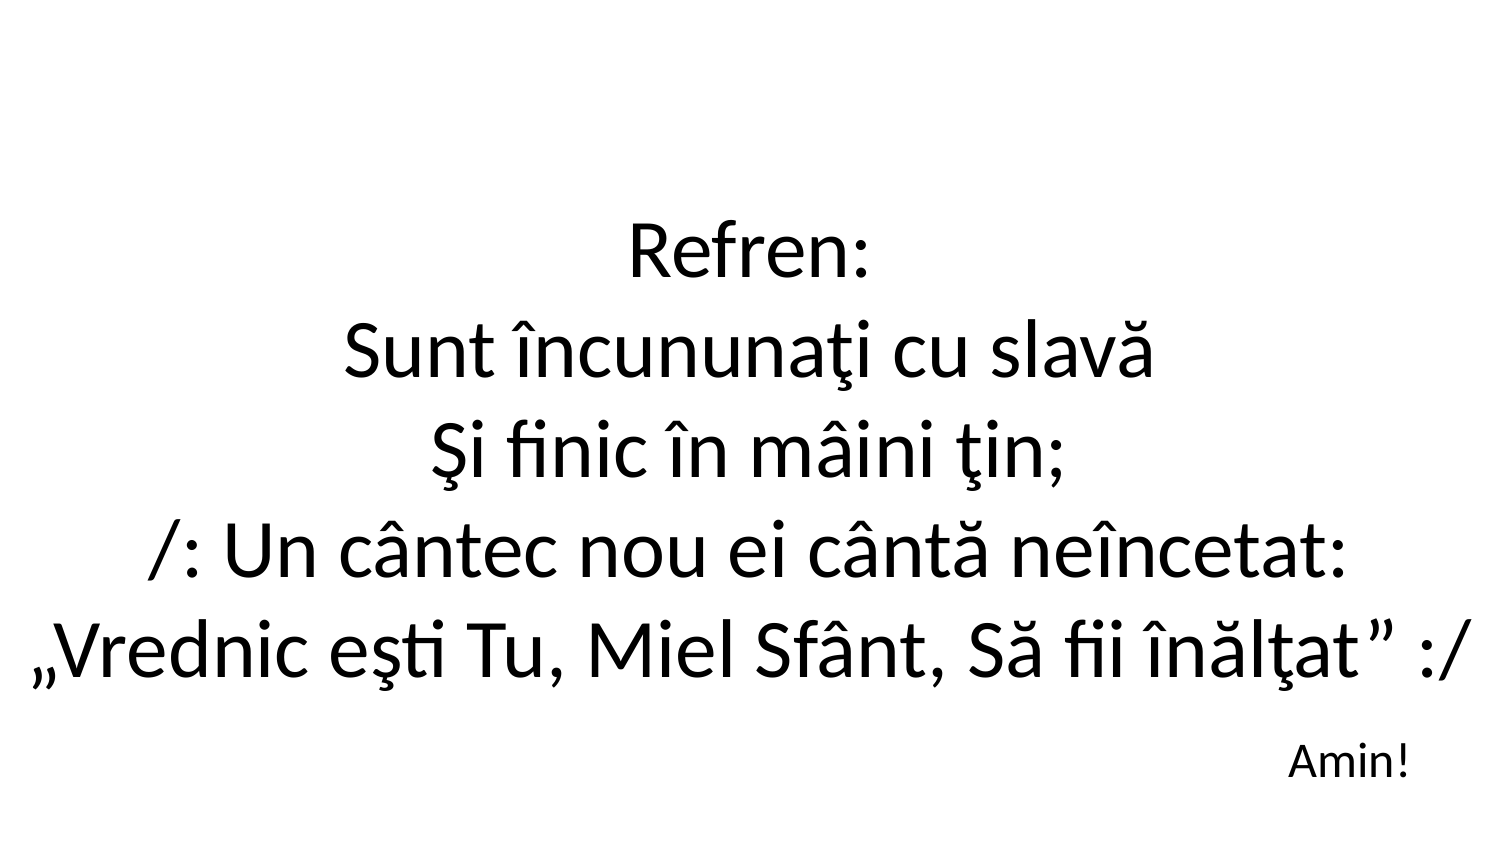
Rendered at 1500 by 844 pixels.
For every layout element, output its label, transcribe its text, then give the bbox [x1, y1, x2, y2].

text_box Amin! [1273, 674, 1427, 795]
text_box Refren: Sunt încununaţi cu slavă Şi finic în mâini ţin; /: Un cântec nou ei cântă neîncetat: „Vrednic eşti Tu, Miel Sfânt, Să fii înălţat” :/ [11, 142, 1488, 702]
